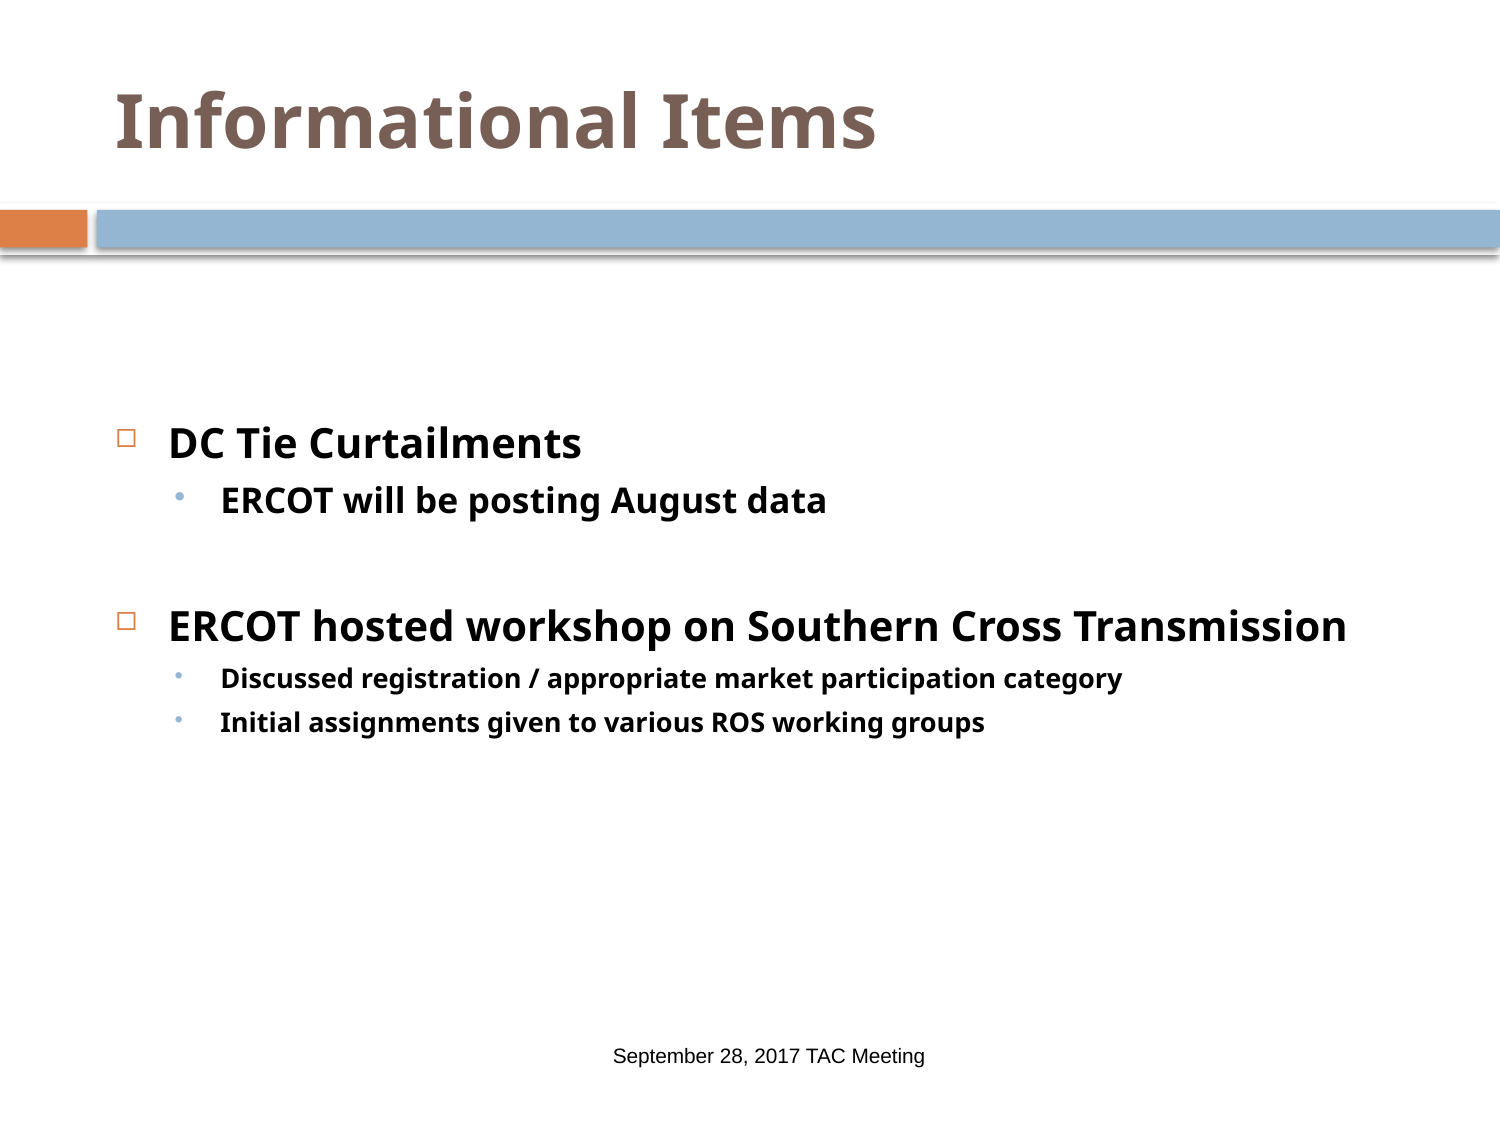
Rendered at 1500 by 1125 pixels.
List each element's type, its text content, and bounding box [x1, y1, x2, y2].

title Informational Items [100, 37, 1439, 201]
list DC Tie Curtailments ERCOT will be posting August data ERCOT hosted workshop on Southern Cross Transmission Discussed registration / appropriate market participation category Initial assignments given to various ROS working groups [100, 297, 1439, 1001]
footer September 28, 2017 TAC Meeting [99, 1025, 1438, 1085]
